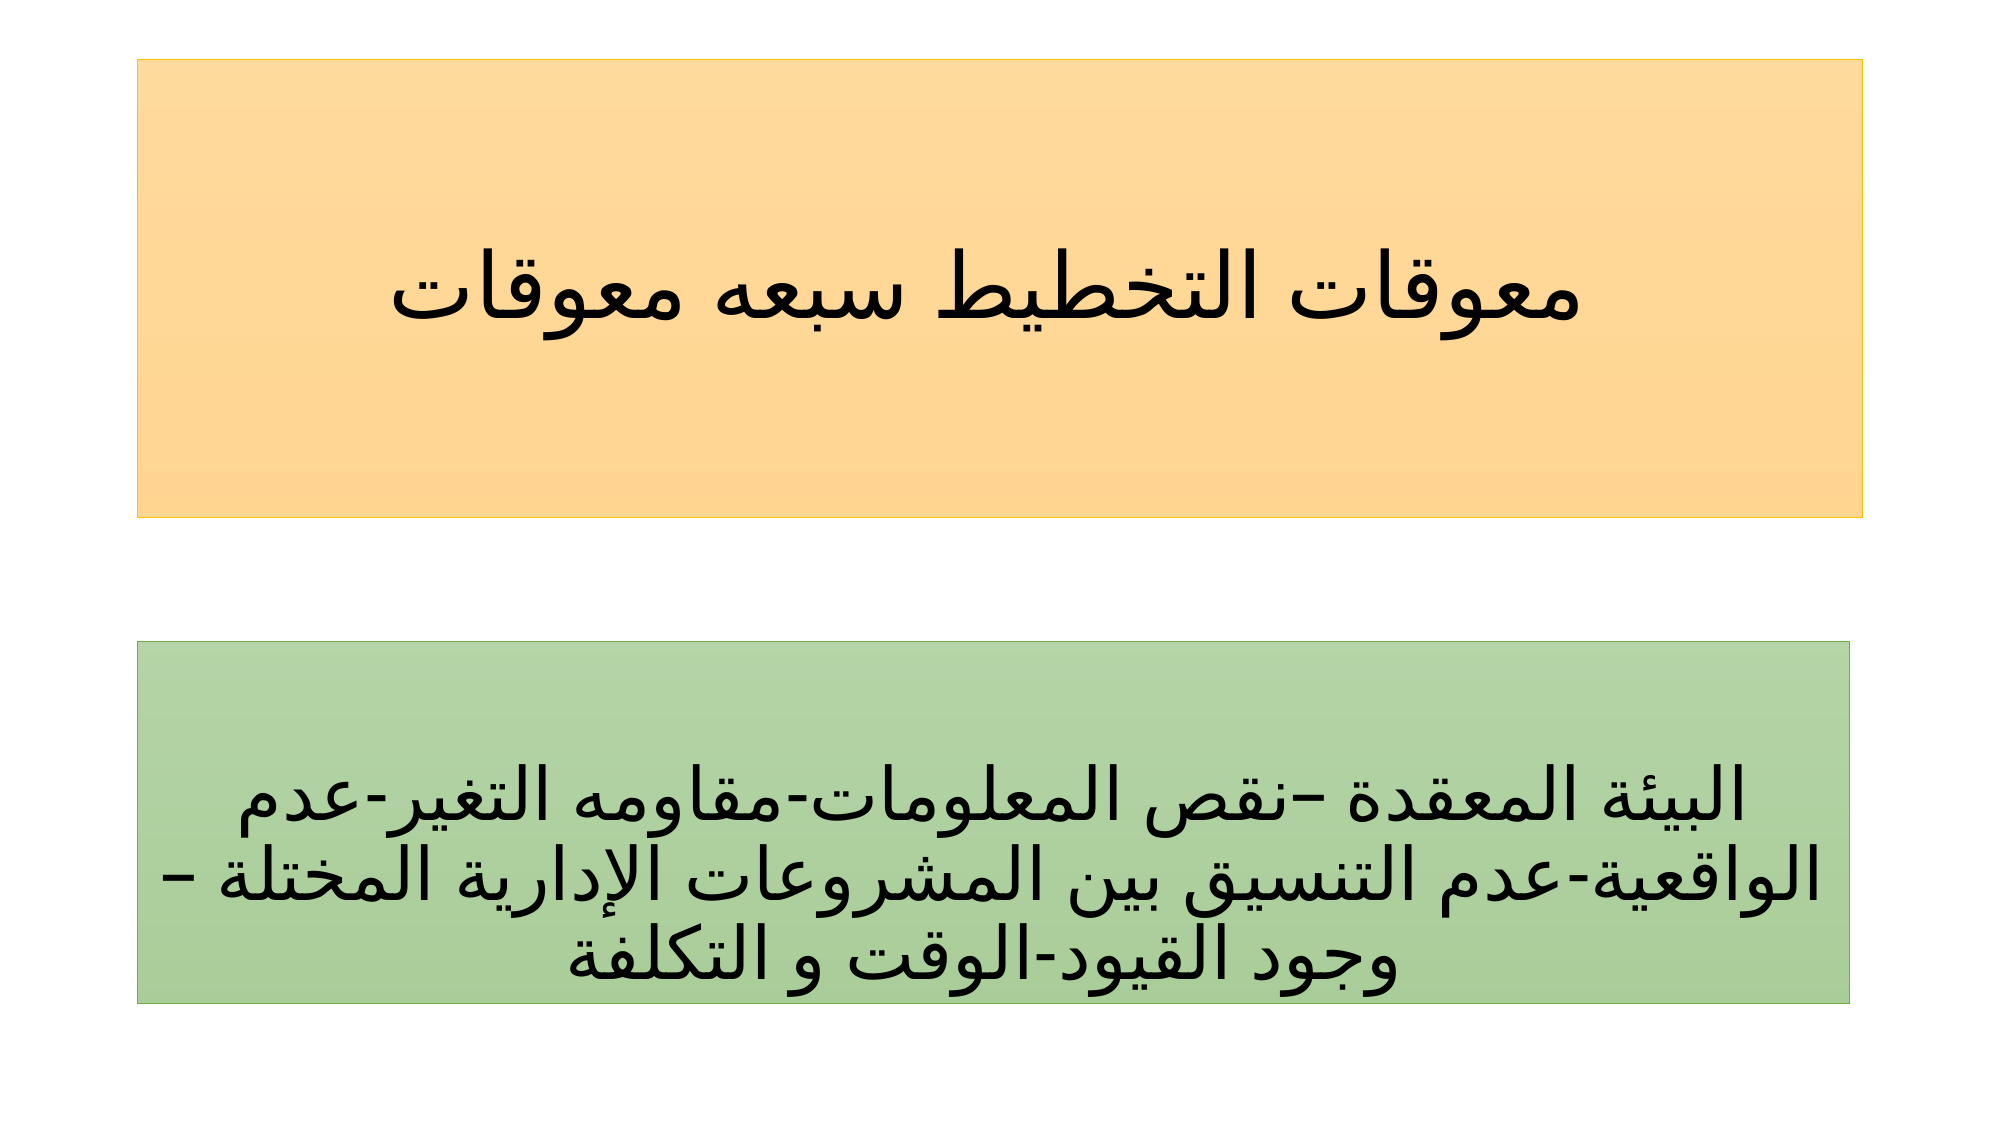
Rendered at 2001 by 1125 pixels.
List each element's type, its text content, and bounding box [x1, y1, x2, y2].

list البيئة المعقدة –نقص المعلومات-مقاومه التغير-عدم الواقعية-عدم التنسيق بين المشروعات الإدارية المختلة –وجود القيود-الوقت و التكلفة [137, 641, 1850, 1004]
title معوقات التخطيط سبعه معوقات [137, 59, 1863, 518]
